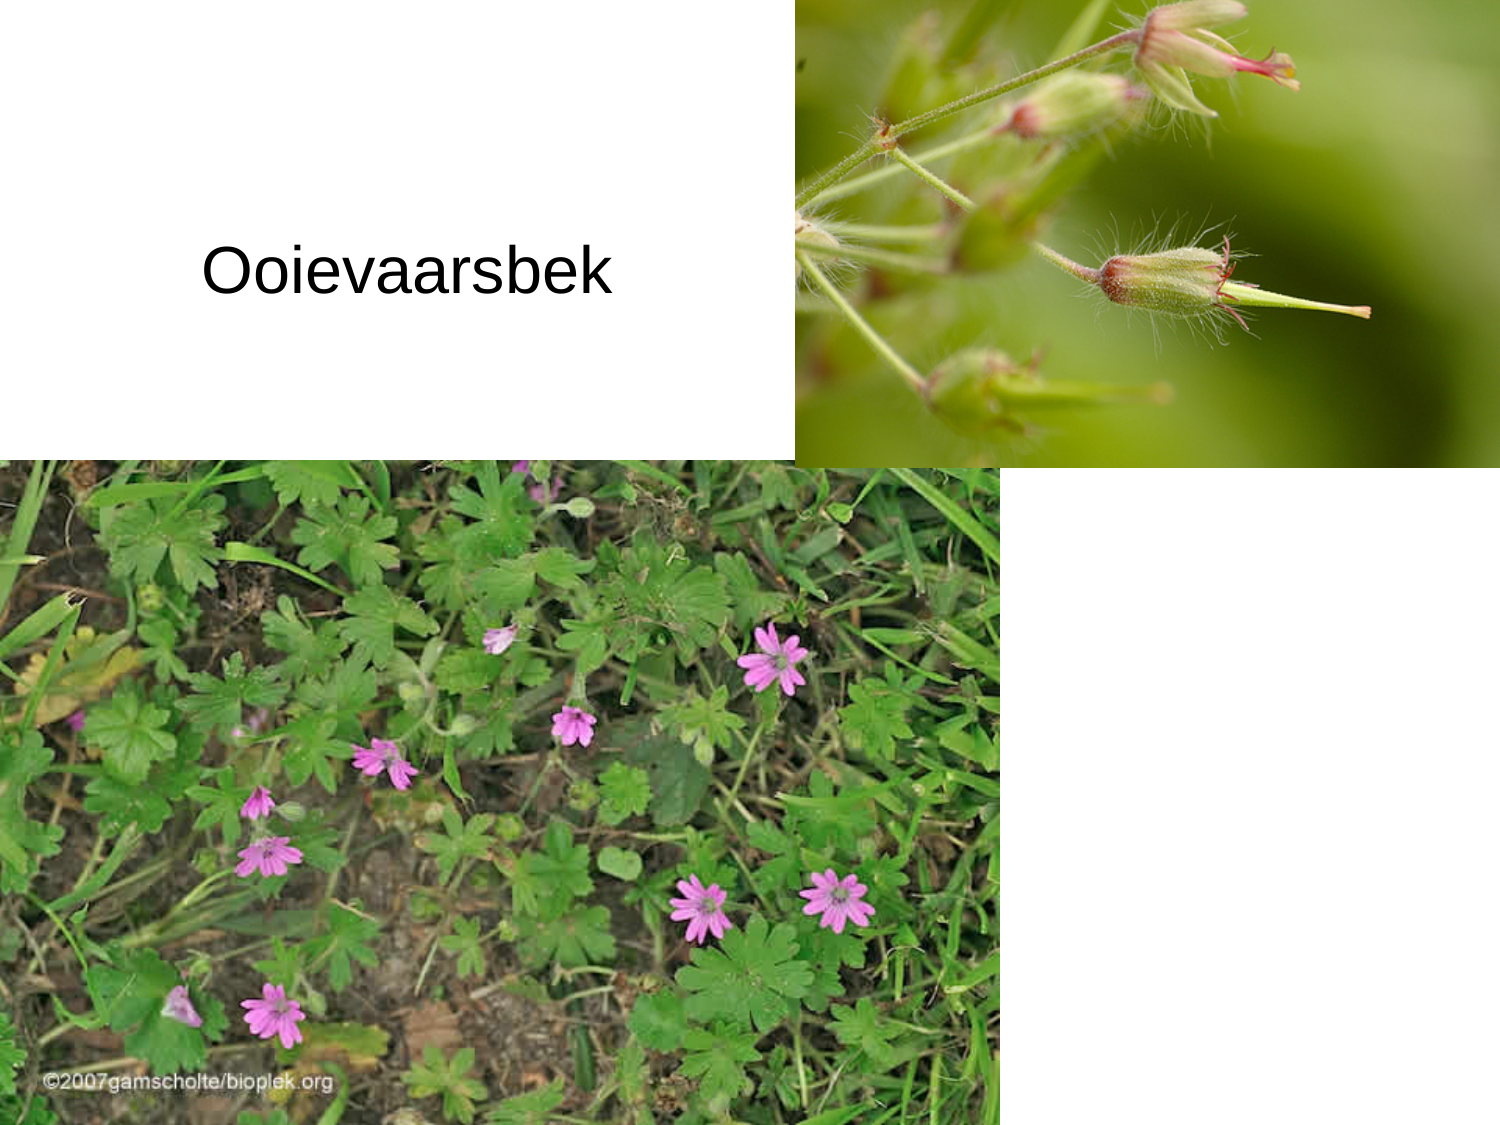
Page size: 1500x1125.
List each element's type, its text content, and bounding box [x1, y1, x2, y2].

picture [0, 0, 1500, 1125]
text_box Ooievaarsbek [88, 219, 727, 315]
